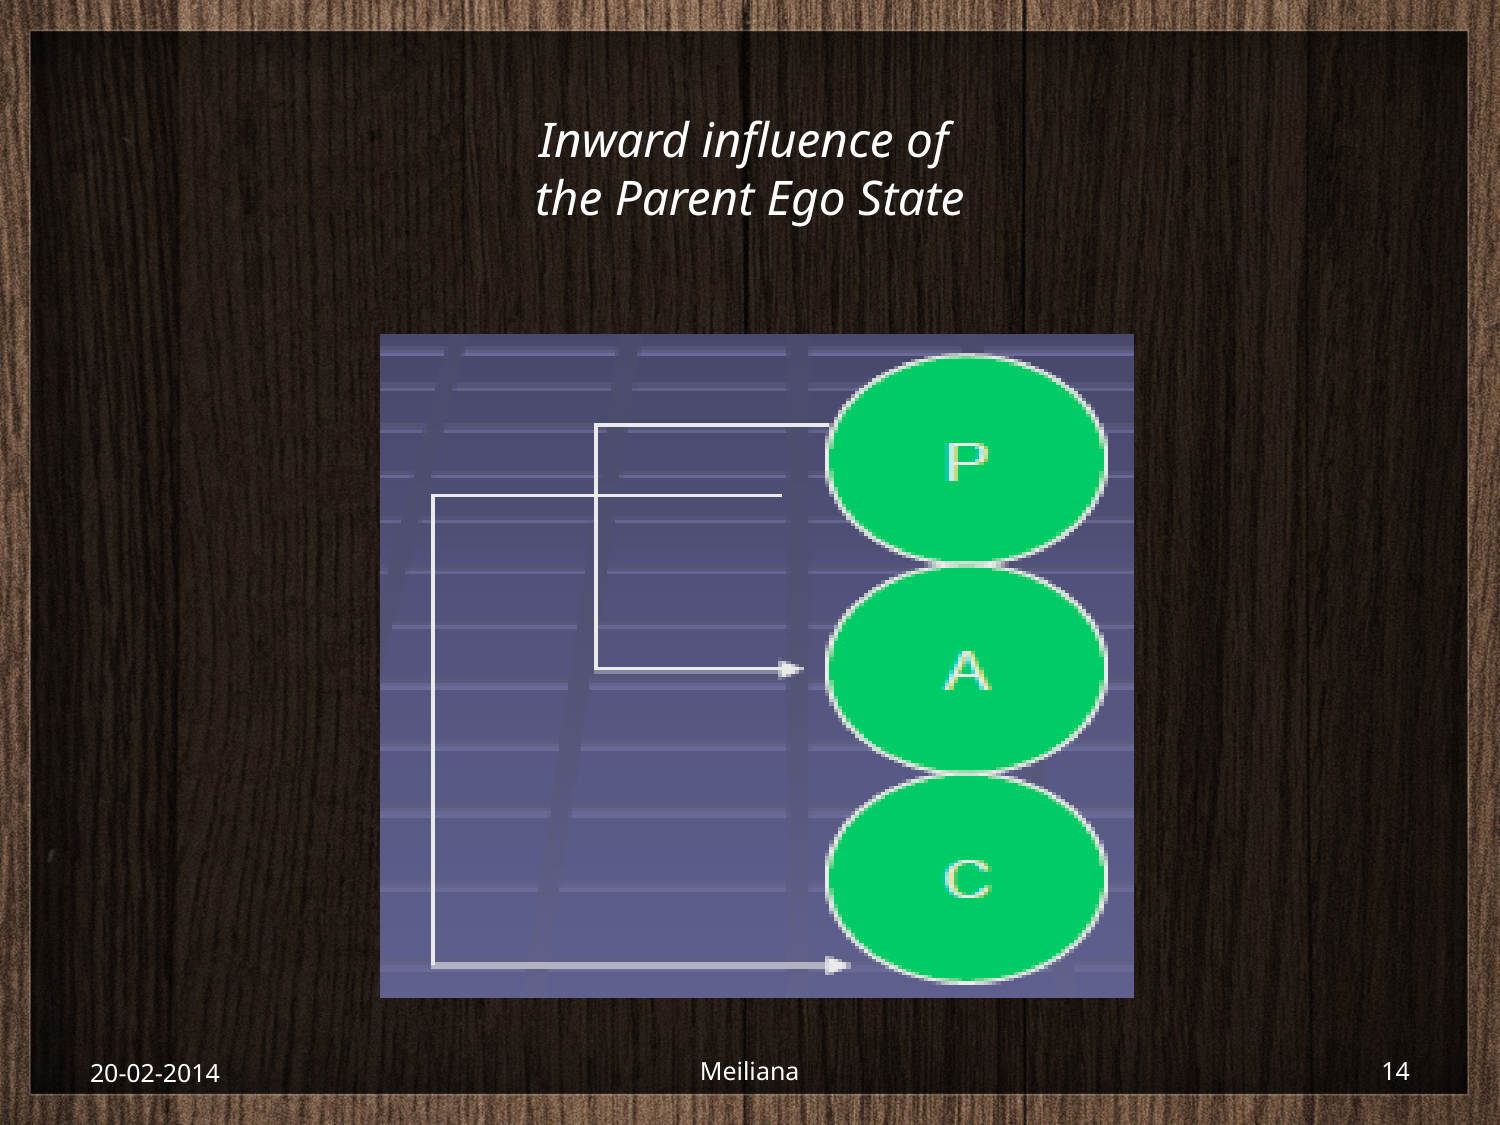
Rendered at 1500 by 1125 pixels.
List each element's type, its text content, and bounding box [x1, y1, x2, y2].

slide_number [75, 1042, 425, 1103]
title Inward influence of the Parent Ego State [75, 45, 1425, 233]
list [379, 334, 1134, 998]
footer Meiliana [512, 1042, 988, 1103]
slide_number 14 [1074, 1042, 1425, 1103]
picture [0, 0, 1500, 1125]
